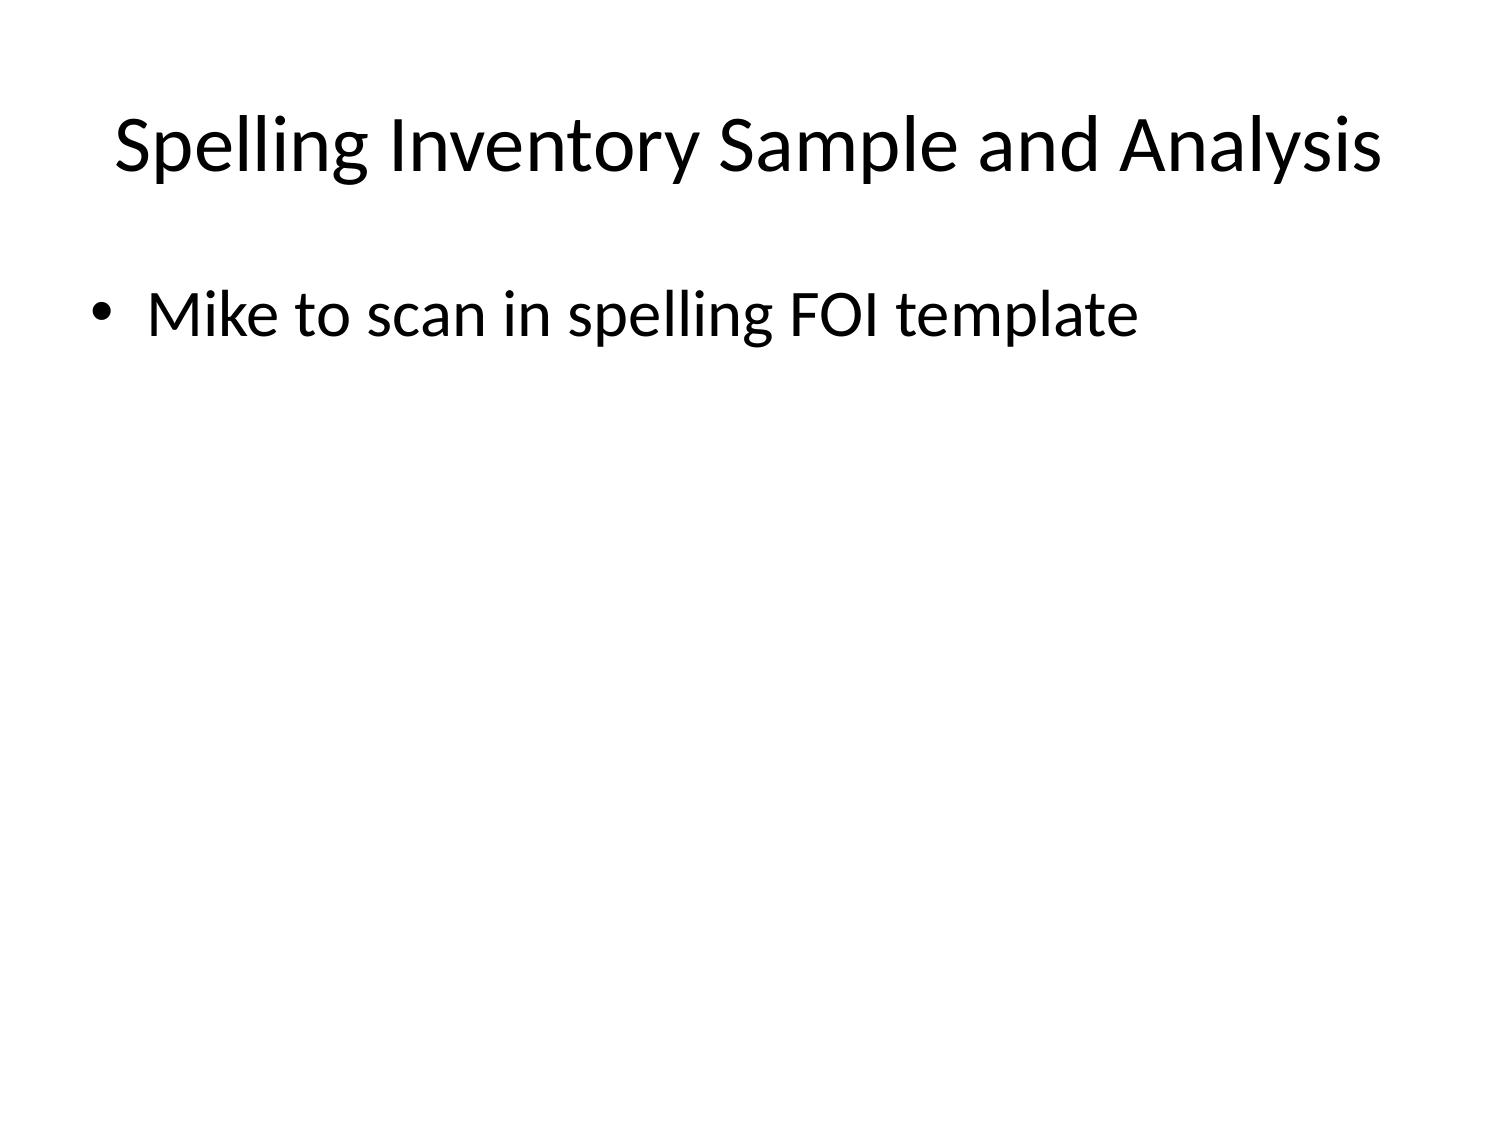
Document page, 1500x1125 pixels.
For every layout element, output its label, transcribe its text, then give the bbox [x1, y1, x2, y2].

list Mike to scan in spelling FOI template [75, 262, 1425, 1005]
title Spelling Inventory Sample and Analysis [75, 45, 1425, 233]
